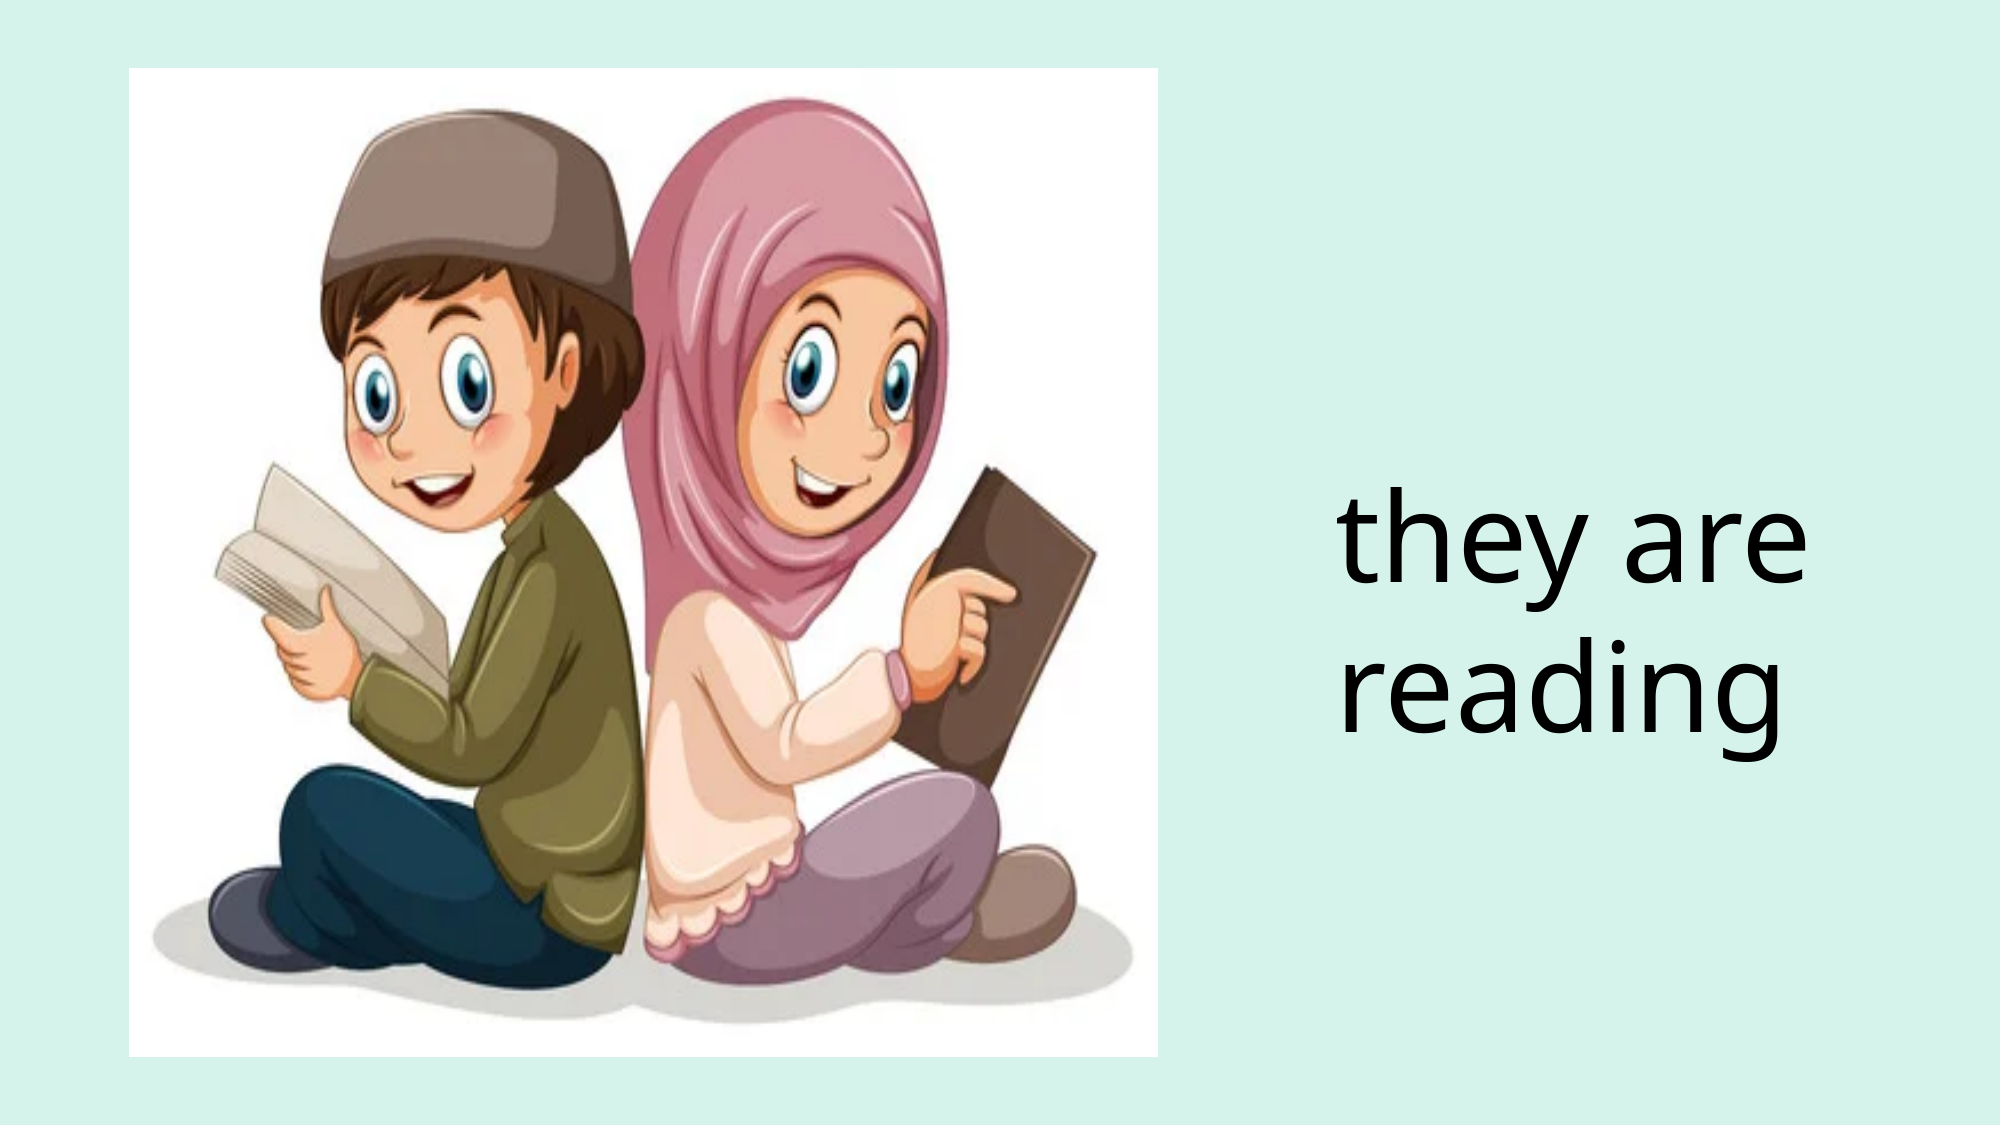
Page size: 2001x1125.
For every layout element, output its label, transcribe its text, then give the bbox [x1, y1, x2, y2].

picture [129, 68, 1158, 1057]
text_box they are reading [1320, 442, 1931, 773]
